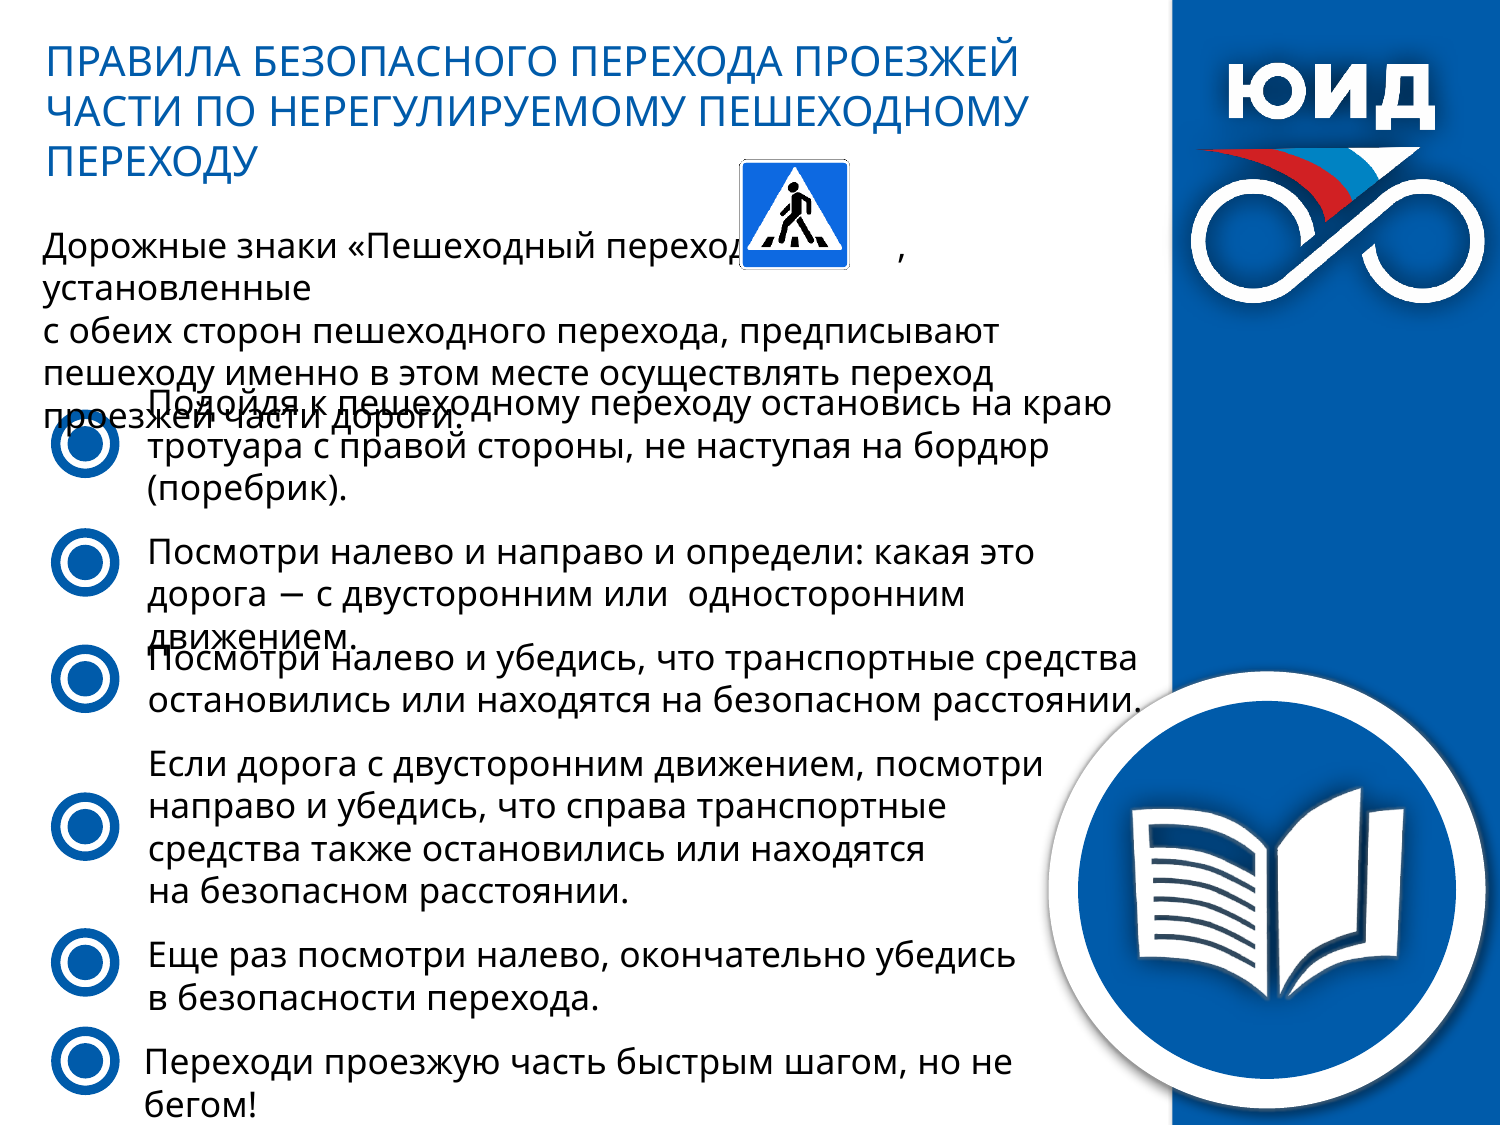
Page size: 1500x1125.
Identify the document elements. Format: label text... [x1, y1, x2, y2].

text_box Еще раз посмотри налево, окончательно убедись в безопасности перехода. [132, 924, 1048, 1025]
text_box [55, 649, 115, 709]
text_box Посмотри налево и убедись, что транспортные средства остановились или находятся на безопасном расстоянии. [133, 627, 1048, 728]
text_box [55, 932, 115, 992]
text_box Если дорога с двусторонним движением, посмотри направо и убедись, что справа транспортные средства также остановились или находятся на безопасном расстоянии. [133, 733, 1048, 919]
text_box Подойдя к пешеходному переходу остановись на краю тротуара с правой стороны, не наступая на бордюр (поребрик). [132, 443, 1048, 516]
picture [739, 159, 850, 270]
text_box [55, 797, 115, 857]
text_box Посмотри налево и направо и определи: какая это дорога − с двусторонним или односторонним движением. [132, 521, 1048, 664]
text_box Переходи проезжую часть быстрым шагом, но не бегом! [128, 1031, 1048, 1125]
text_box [55, 1031, 115, 1091]
text_box Дорожные знаки «Пешеходный переход» , установленные с обеих сторон пешеходного перехода, предписывают пешеходу именно в этом месте осуществлять переход проезжей части дороги. [27, 215, 1048, 443]
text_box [55, 532, 115, 592]
text_box ПРАВИЛА БЕЗОПАСНОГО ПЕРЕХОДА ПРОЕЗЖЕЙ ЧАСТИ ПО НЕРЕГУЛИРУЕМОМУ ПЕШЕХОДНОМУ ПЕРЕХОДУ [31, 26, 1048, 192]
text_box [1048, 0, 1500, 1125]
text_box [55, 414, 115, 474]
